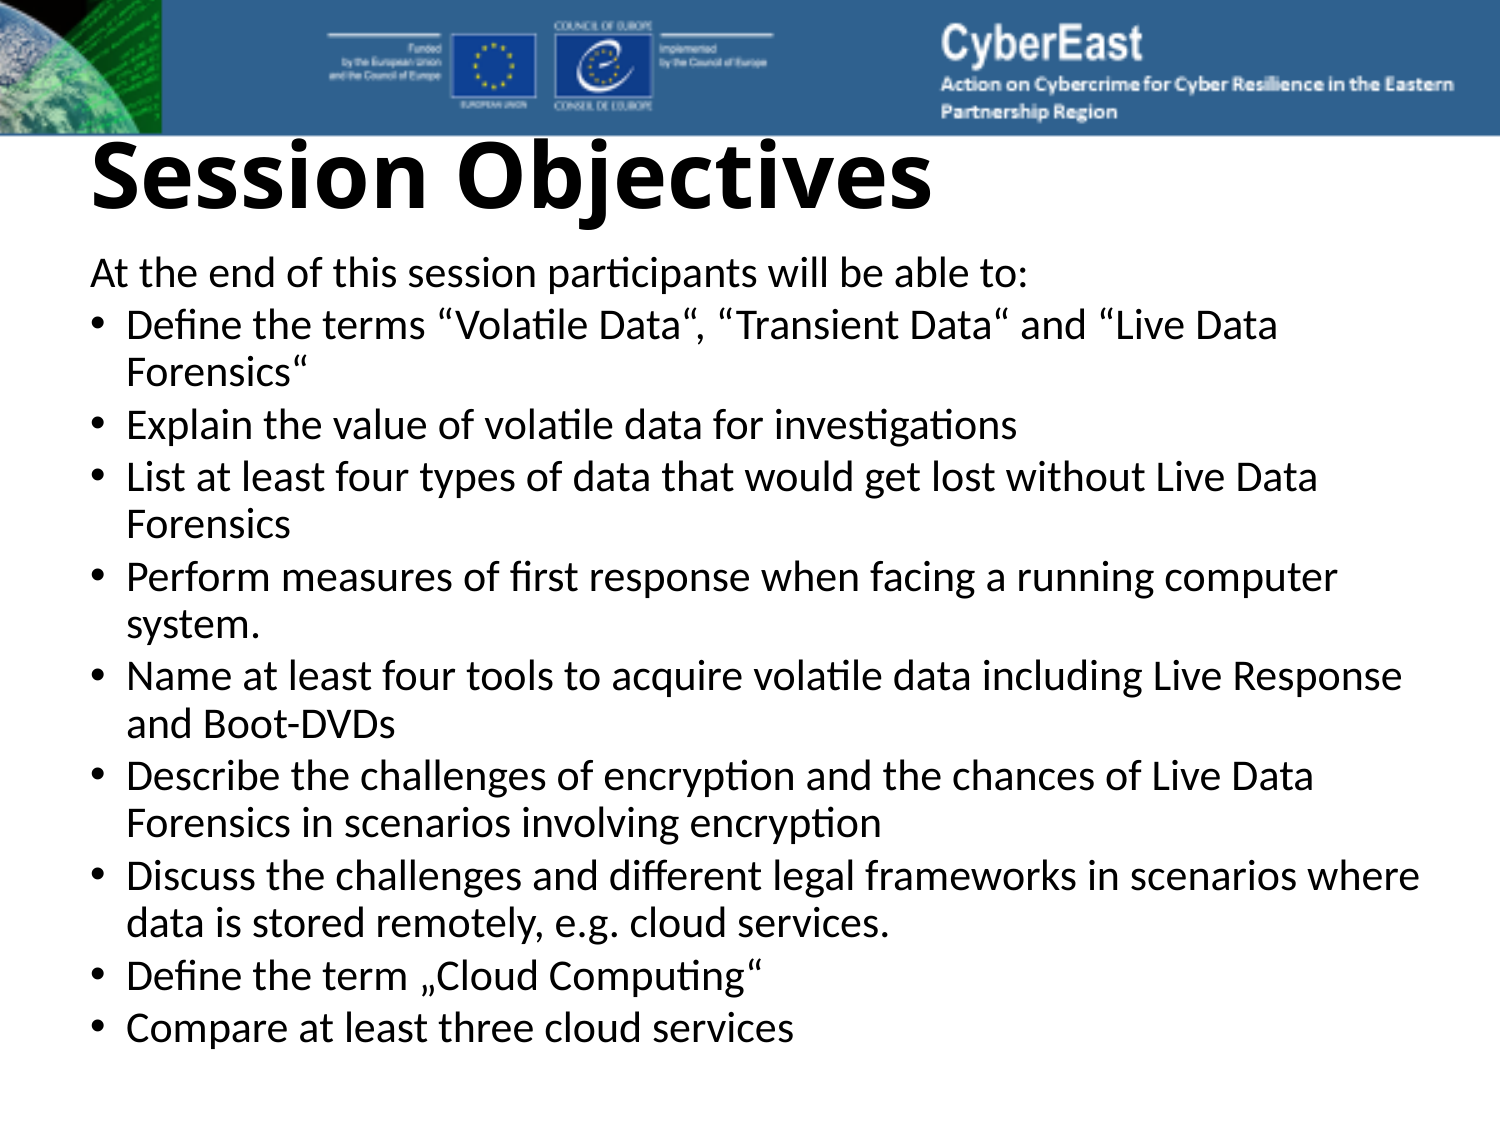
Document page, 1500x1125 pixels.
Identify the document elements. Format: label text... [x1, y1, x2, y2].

title Session Objectives [75, 114, 1425, 242]
picture [0, 0, 1500, 1125]
list At the end of this session participants will be able to: Define the terms “Volatile Data“, “Transient Data“ and “Live Data Forensics“ Explain the value of volatile data for investigations List at least four types of data that would get lost without Live Data Forensics Perform measures of first response when facing a running computer system. Name at least four tools to acquire volatile data including Live Response and Boot-DVDs Describe the challenges of encryption and the chances of Live Data Forensics in scenarios involving encryption Discuss the challenges and different legal frameworks in scenarios where data is stored remotely, e.g. cloud services. Define the term „Cloud Computing“ Compare at least three cloud services [75, 241, 1472, 1085]
